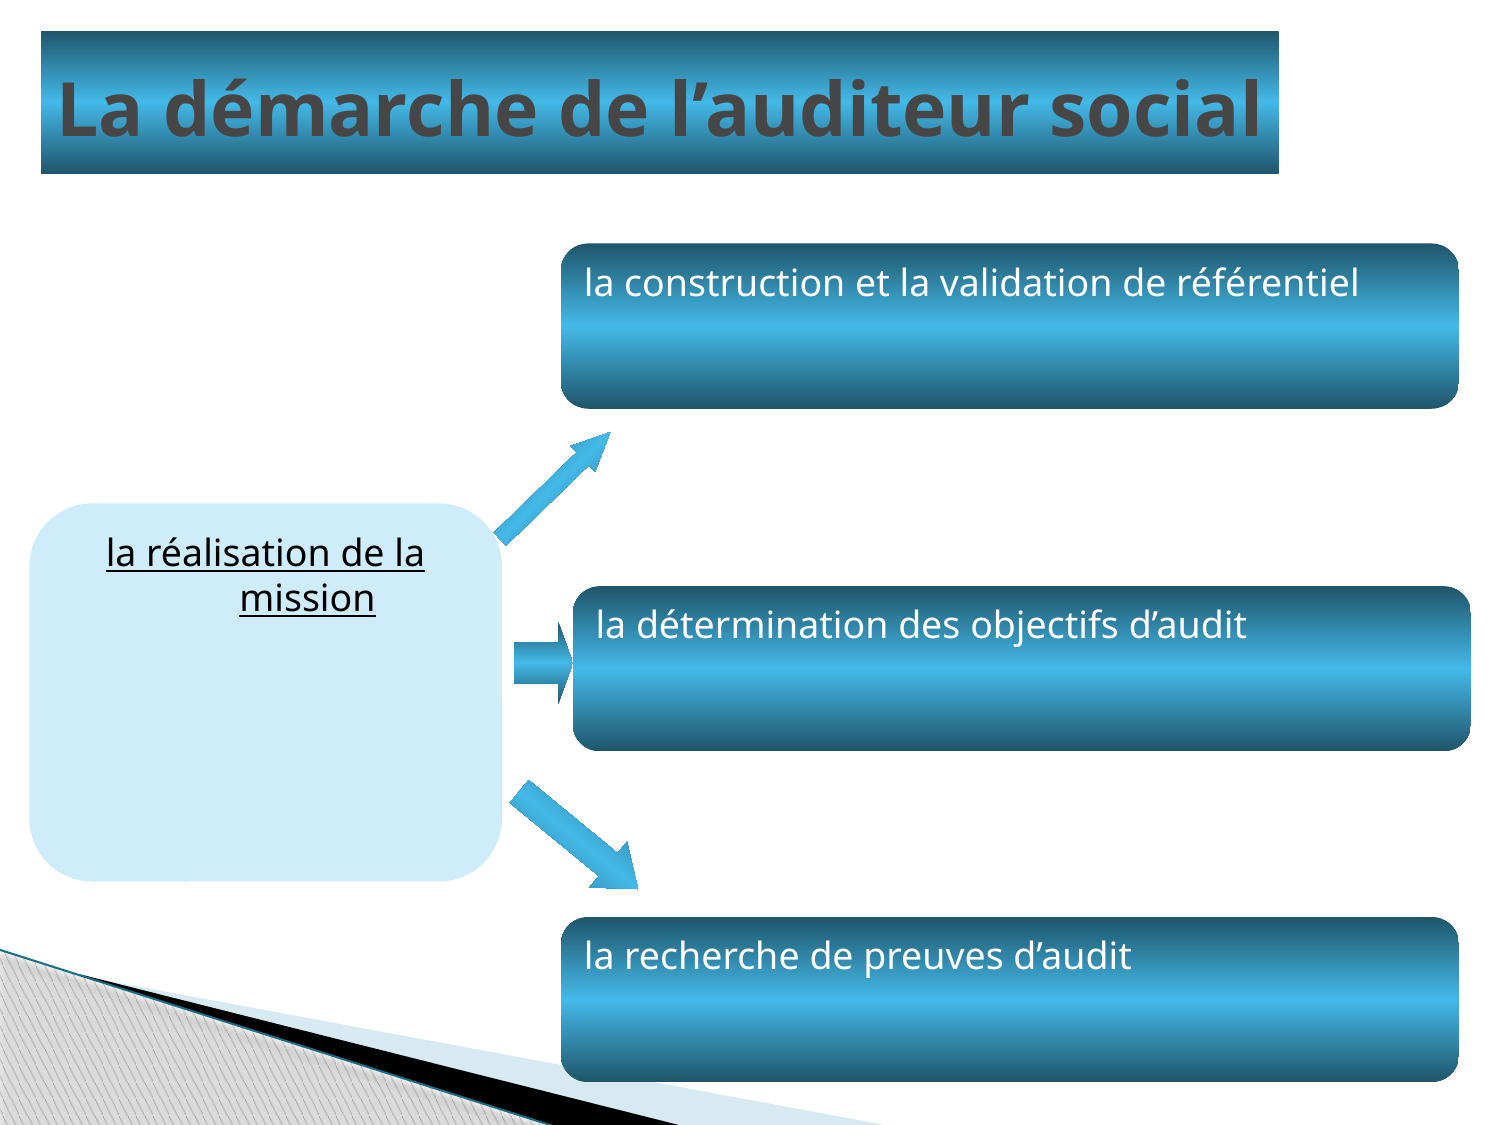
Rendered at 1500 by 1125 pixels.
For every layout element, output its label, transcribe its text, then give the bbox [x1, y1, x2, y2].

text_box [509, 780, 638, 890]
text_box la détermination des objectifs d’audit [572, 586, 1471, 752]
title La démarche de l’auditeur social [41, 31, 1279, 174]
text_box [513, 621, 573, 705]
text_box [493, 432, 611, 546]
text_box la construction et la validation de référentiel [560, 243, 1459, 409]
text_box la réalisation de la mission [29, 503, 503, 882]
text_box la recherche de preuves d’audit [560, 916, 1459, 1083]
